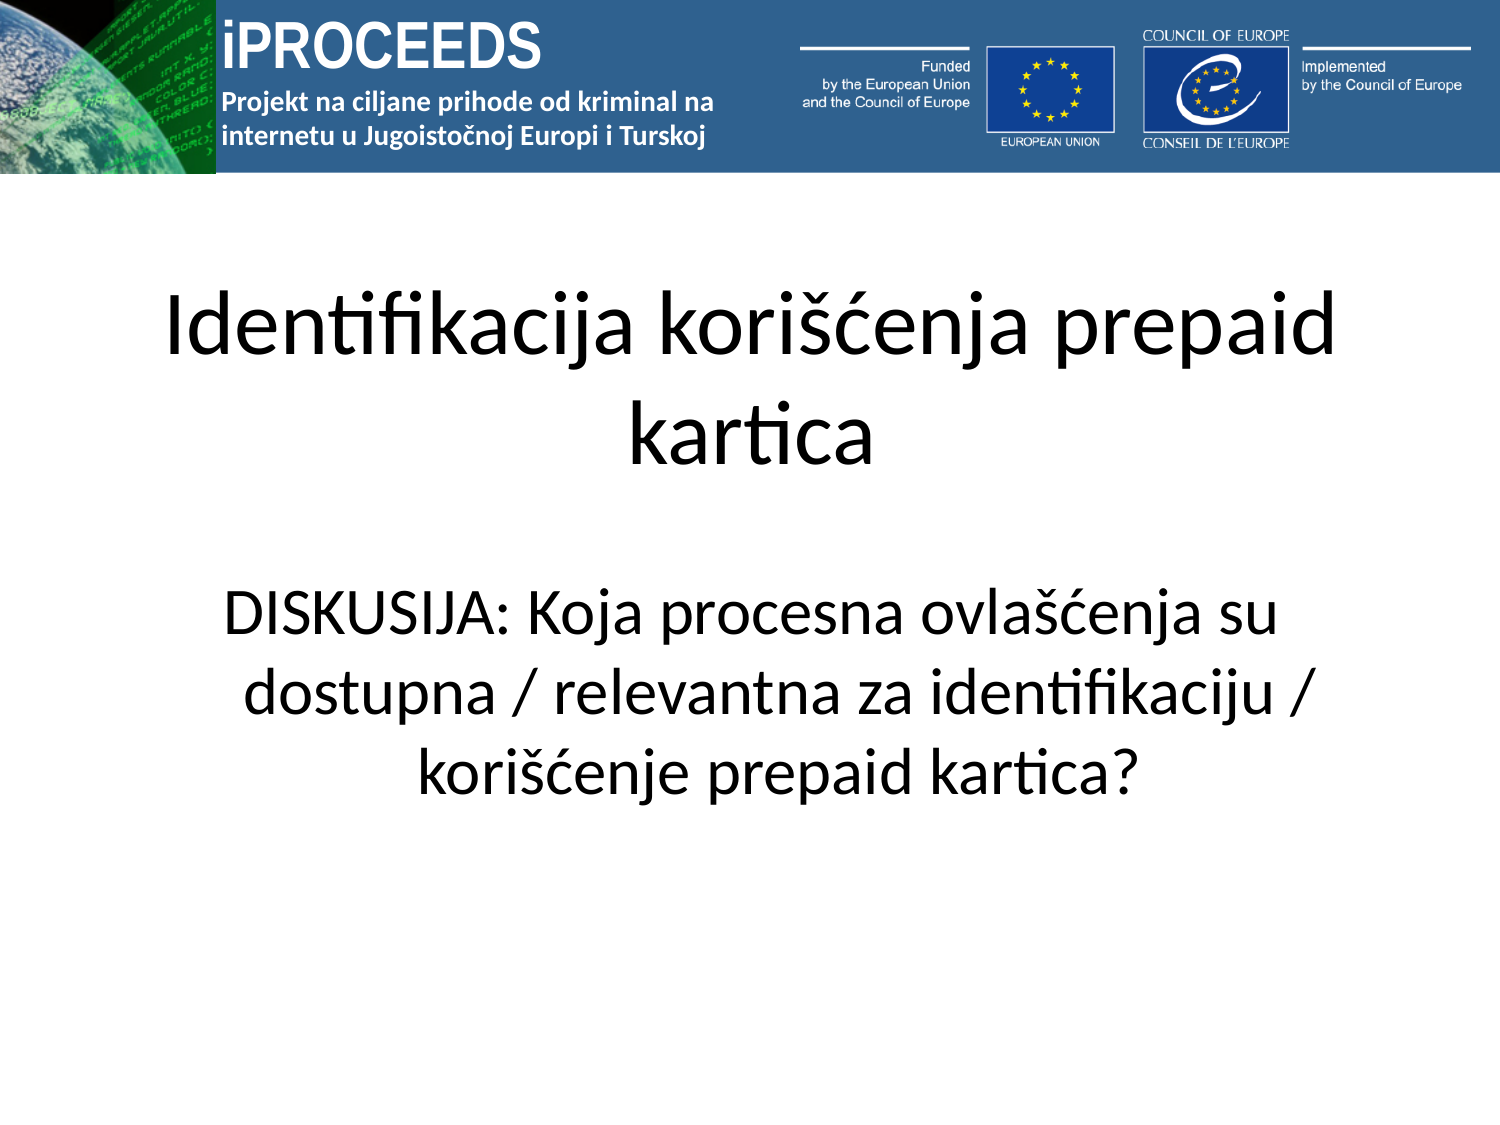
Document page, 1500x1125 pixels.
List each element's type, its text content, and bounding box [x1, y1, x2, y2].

picture [0, 0, 216, 174]
list DISKUSIJA: Koja procesna ovlašćenja su dostupna / relevantna za identifikaciju / korišćenje prepaid kartica? [76, 373, 1428, 1017]
picture [800, 30, 1471, 148]
title Identifikacija korišćenja prepaid kartica [76, 278, 1428, 373]
